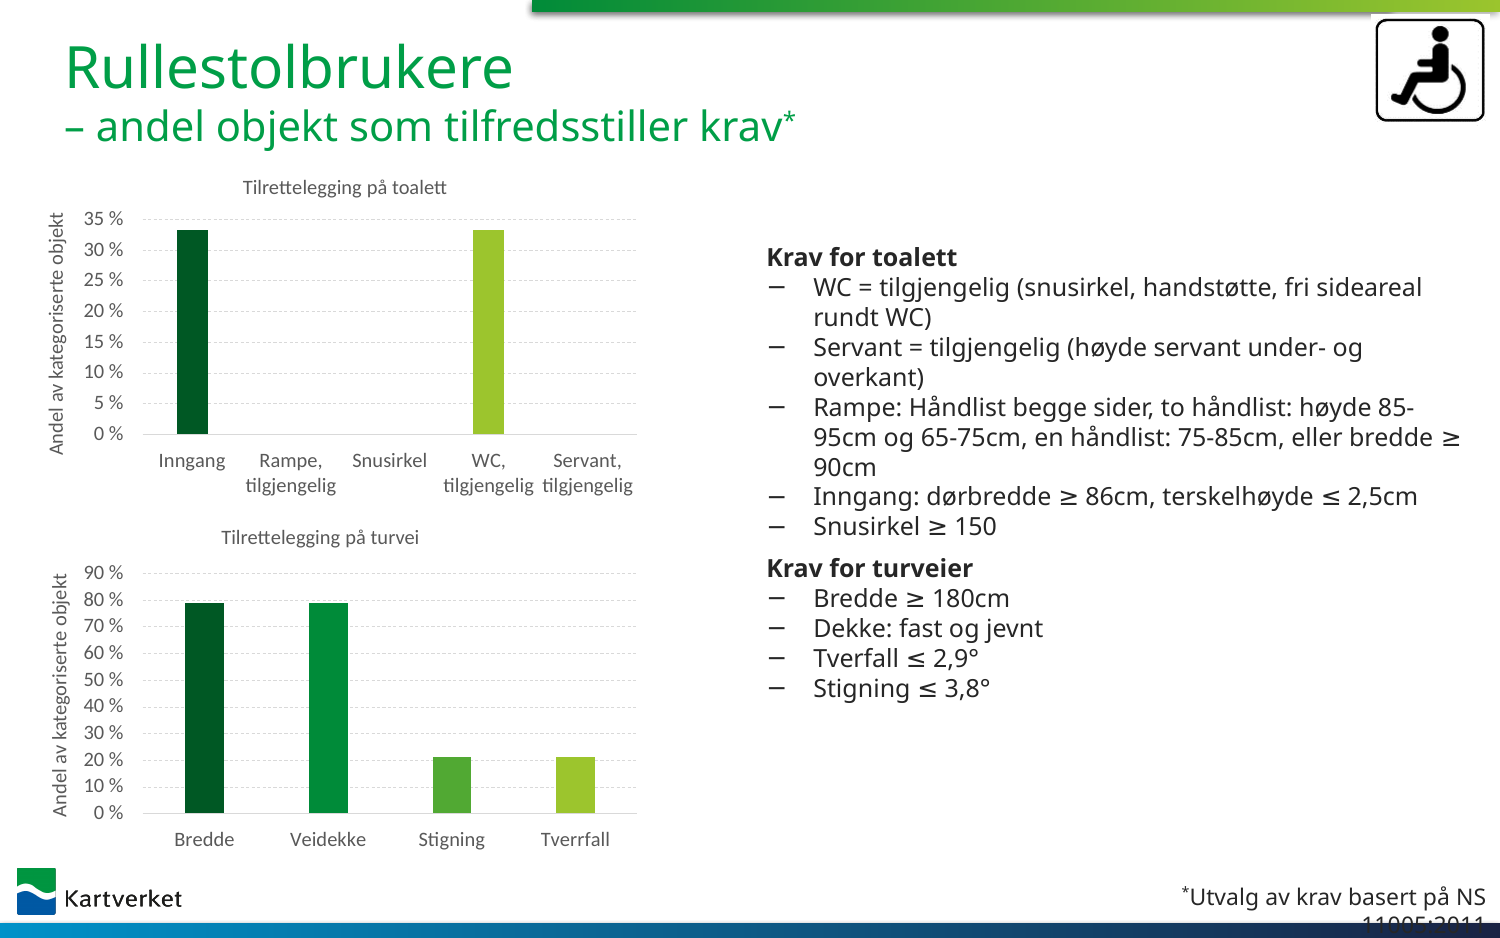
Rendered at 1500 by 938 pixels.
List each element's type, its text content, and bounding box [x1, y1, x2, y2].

text_box Krav for toalett WC = tilgjengelig (snusirkel, handstøtte, fri sideareal rundt WC) Servant = tilgjengelig (høyde servant under- og overkant) Rampe: Håndlist begge sider, to håndlist: høyde 85-95cm og 65-75cm, en håndlist: 75-85cm, eller bredde ≥ 90cm Inngang: dørbredde ≥ 86cm, terskelhøyde ≤ 2,5cm Snusirkel ≥ 150 [751, 234, 1483, 545]
picture [41, 520, 650, 859]
text_box Krav for turveier Bredde ≥ 180cm Dekke: fast og jevnt Tverfall ≤ 2,9° Stigning ≤ 3,8° [751, 545, 1483, 710]
text_box *Utvalg av krav basert på NS 11005:2011 [1068, 873, 1500, 938]
picture [41, 166, 650, 505]
text_box Rullestolbrukere – andel objekt som tilfredsstiller krav* [49, 14, 1431, 158]
picture [1371, 13, 1491, 127]
